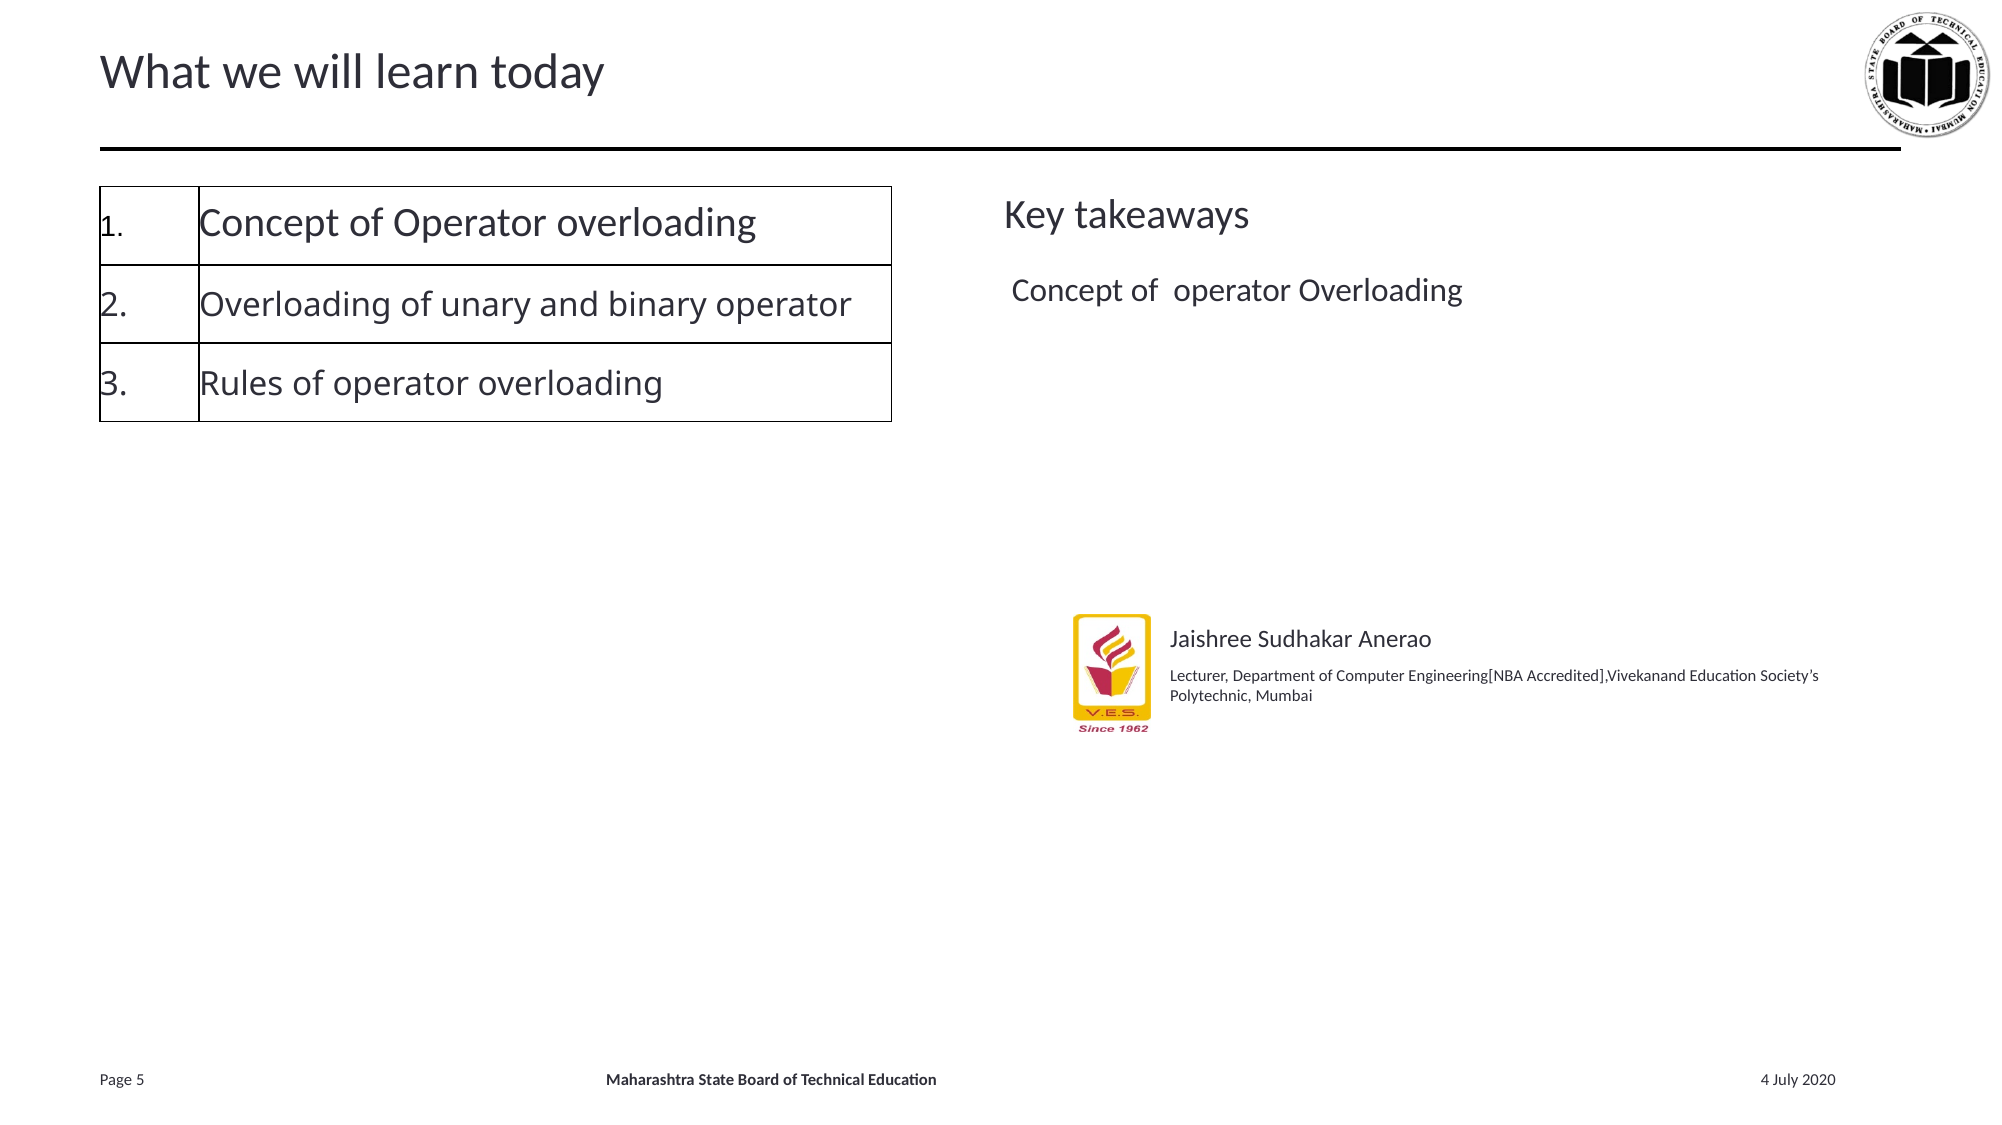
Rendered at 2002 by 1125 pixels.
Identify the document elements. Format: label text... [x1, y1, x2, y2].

table_cell Overloading of unary and binary operator [200, 266, 891, 342]
table_cell 2. [101, 266, 198, 342]
table_cell 3. [101, 344, 198, 421]
table_header Concept of Operator overloading [200, 187, 891, 264]
picture [1852, 0, 2001, 149]
title What we will learn today [100, 48, 1901, 146]
list Lecturer, Department of Computer Engineering[NBA Accredited],Vivekanand Education Society’s Polytechnic, Mumbai [1170, 665, 1866, 695]
table_cell Rules of operator overloading [200, 344, 891, 421]
list Concept of operator Overloading [1004, 268, 1901, 533]
table_header 1. [101, 187, 198, 264]
list Key takeaways [1004, 186, 1901, 248]
picture [1073, 614, 1151, 732]
list Jaishree Sudhakar Anerao [1170, 625, 1677, 655]
